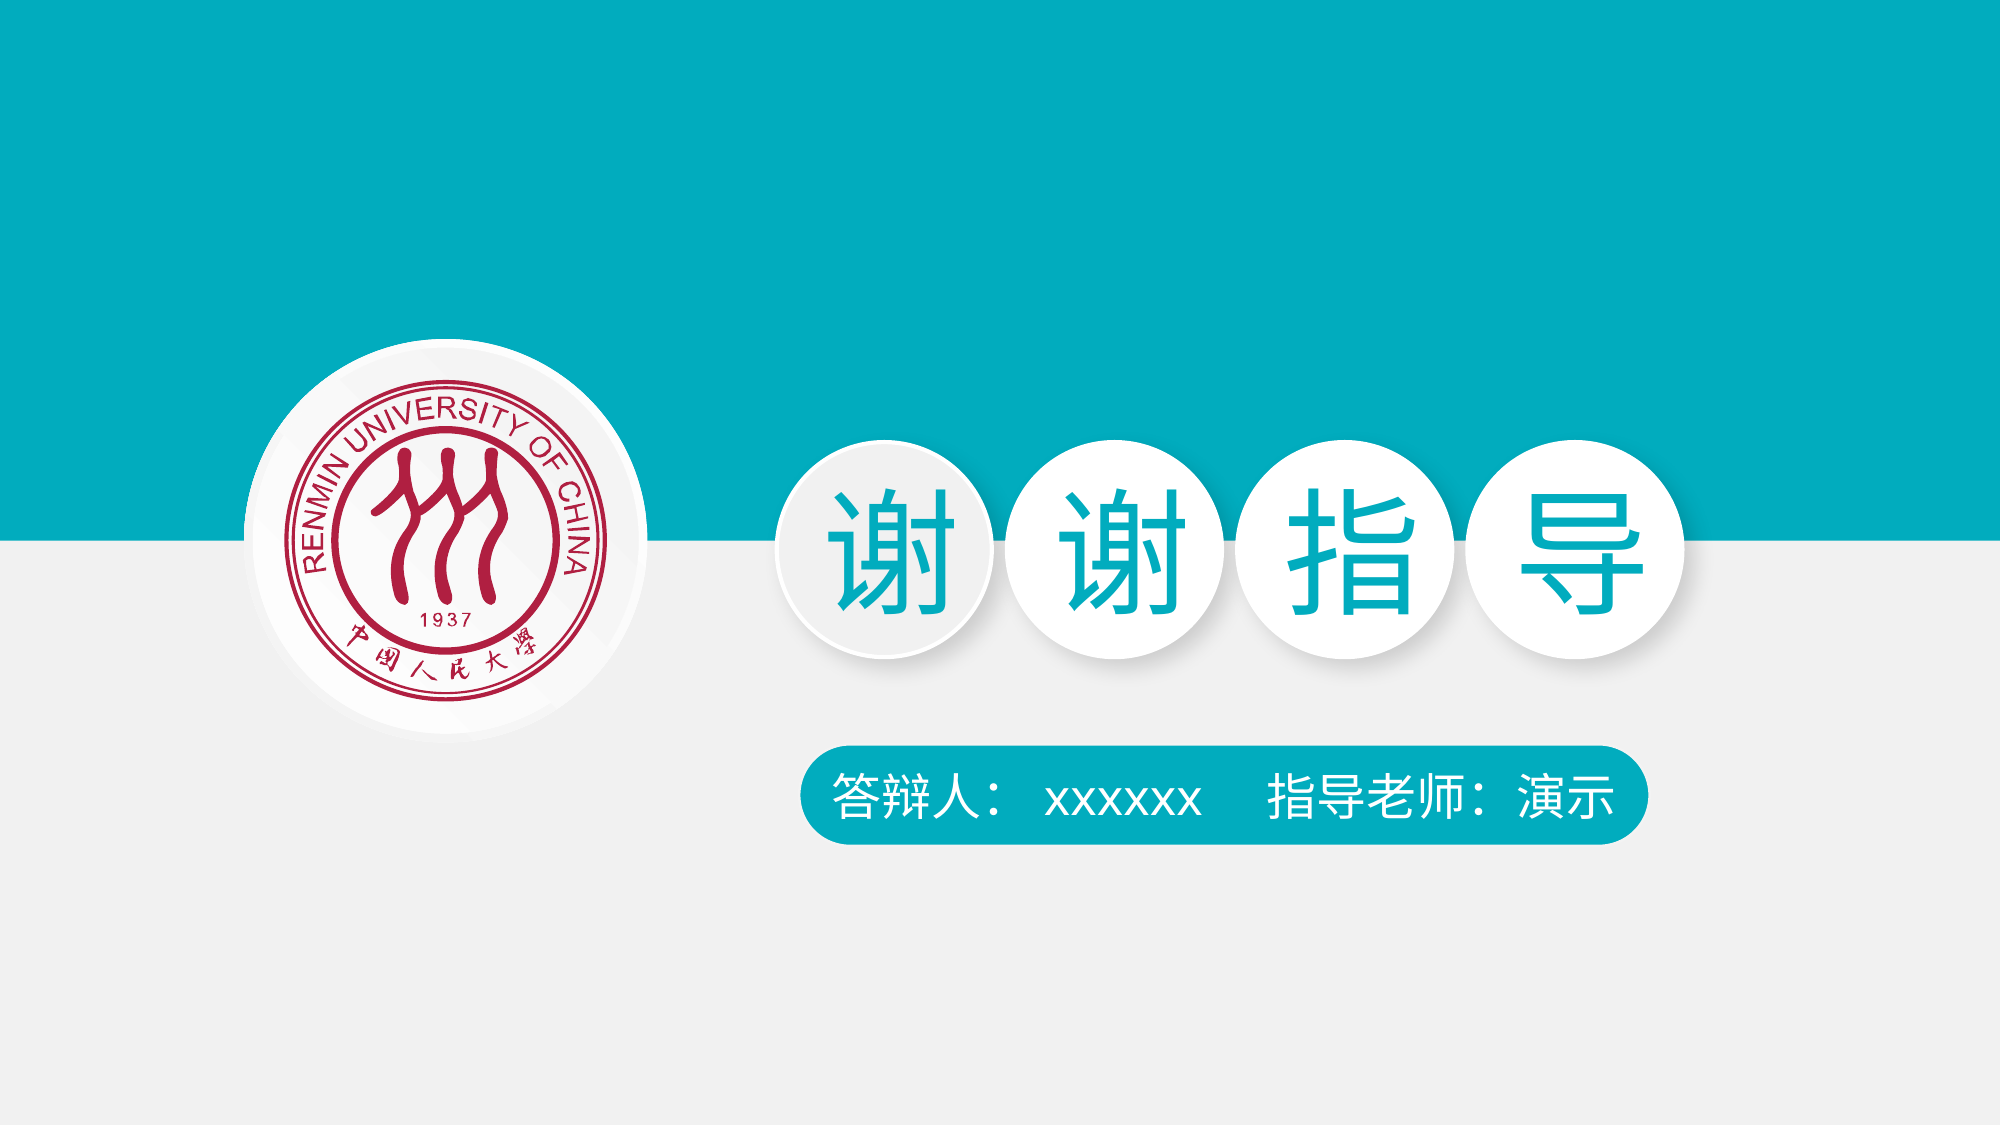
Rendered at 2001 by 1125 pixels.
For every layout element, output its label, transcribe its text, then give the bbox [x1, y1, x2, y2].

text_box 谢 [775, 441, 993, 659]
text_box 答辩人：xxxxxx 指导老师：演示 [798, 743, 1651, 847]
text_box 导 [1466, 441, 1684, 659]
text_box [0, 0, 2000, 542]
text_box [243, 339, 648, 743]
text_box 指 [1236, 441, 1454, 659]
text_box 谢 [1005, 441, 1224, 659]
